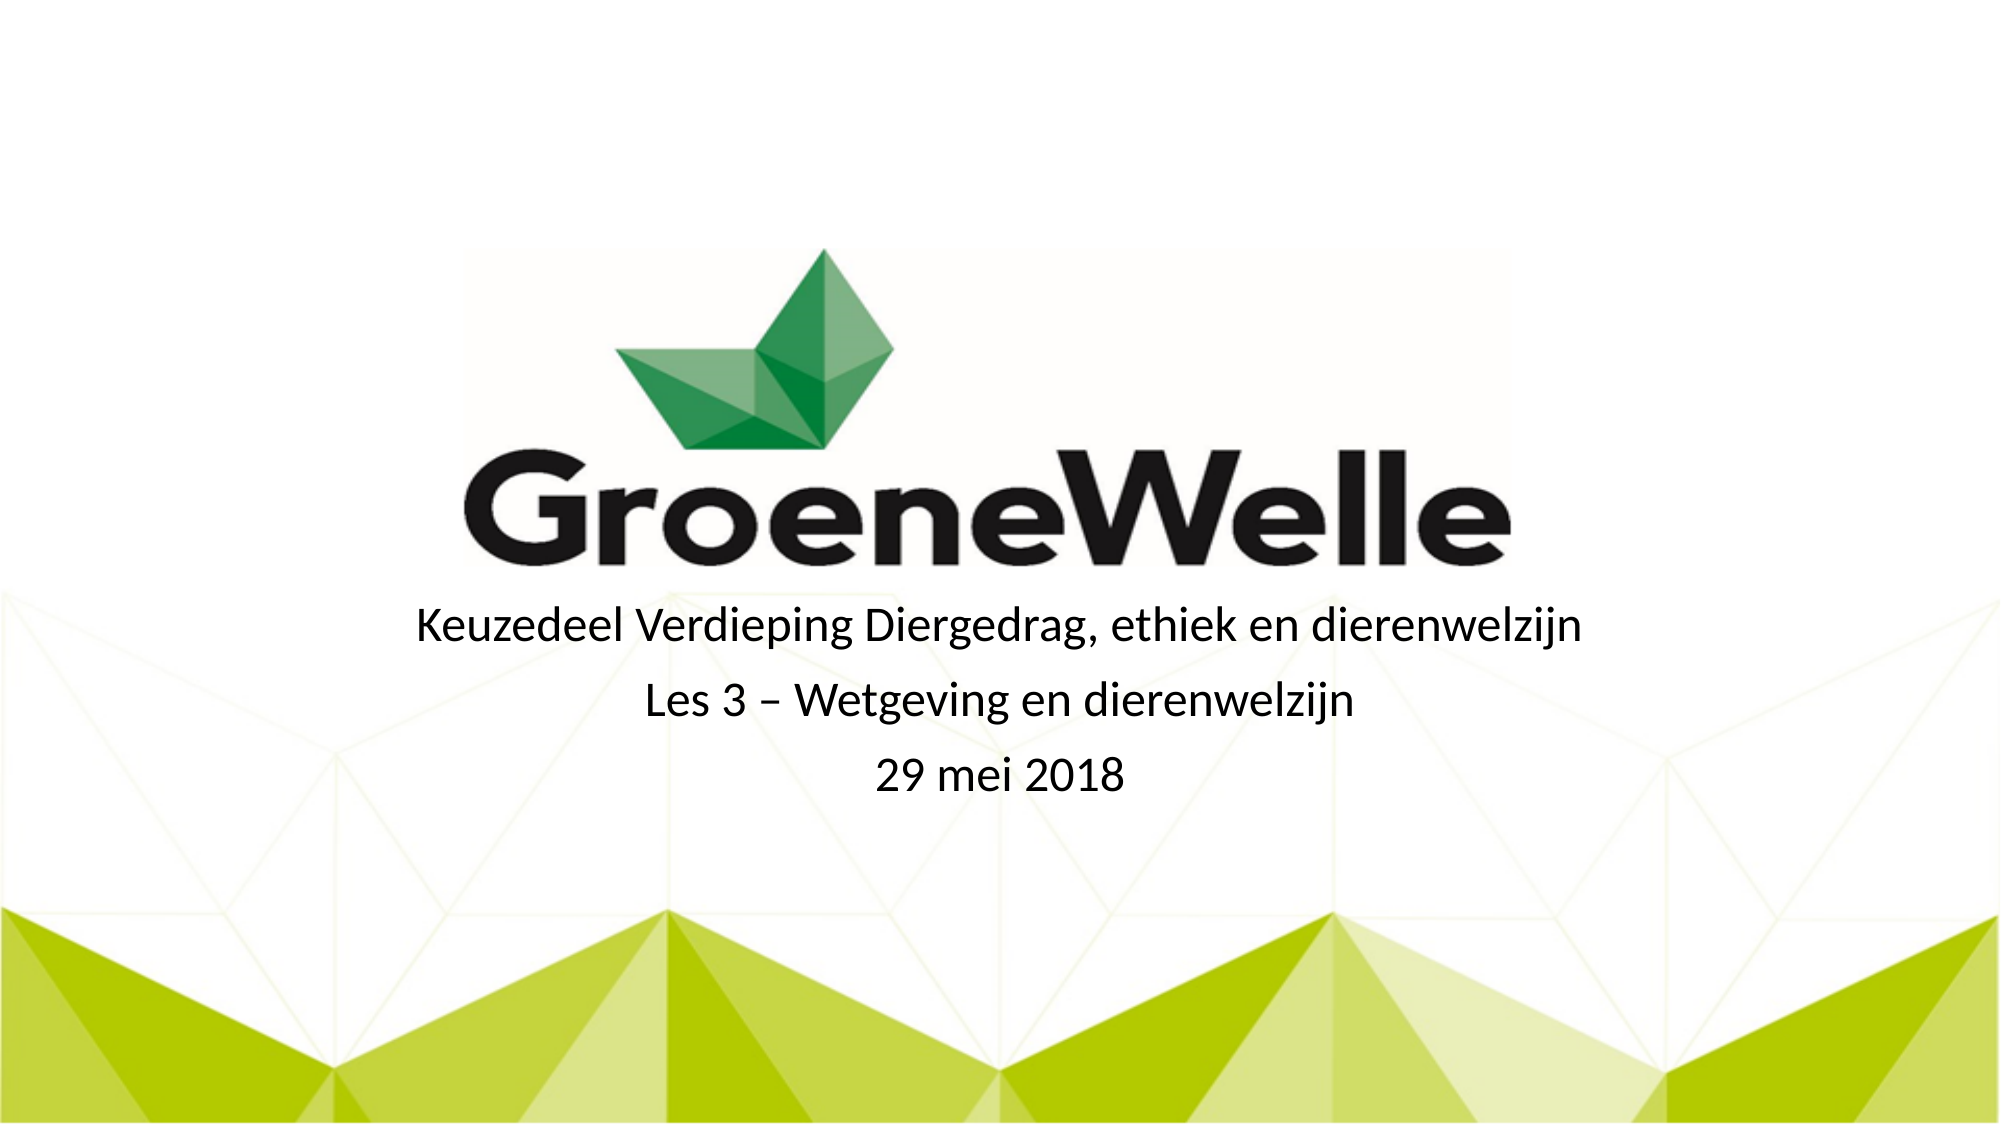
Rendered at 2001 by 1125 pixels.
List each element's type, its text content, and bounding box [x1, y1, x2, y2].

subtitle Keuzedeel Verdieping Diergedrag, ethiek en dierenwelzijn Les 3 – Wetgeving en dierenwelzijn 29 mei 2018 [249, 590, 1750, 863]
picture [0, 0, 2001, 1125]
